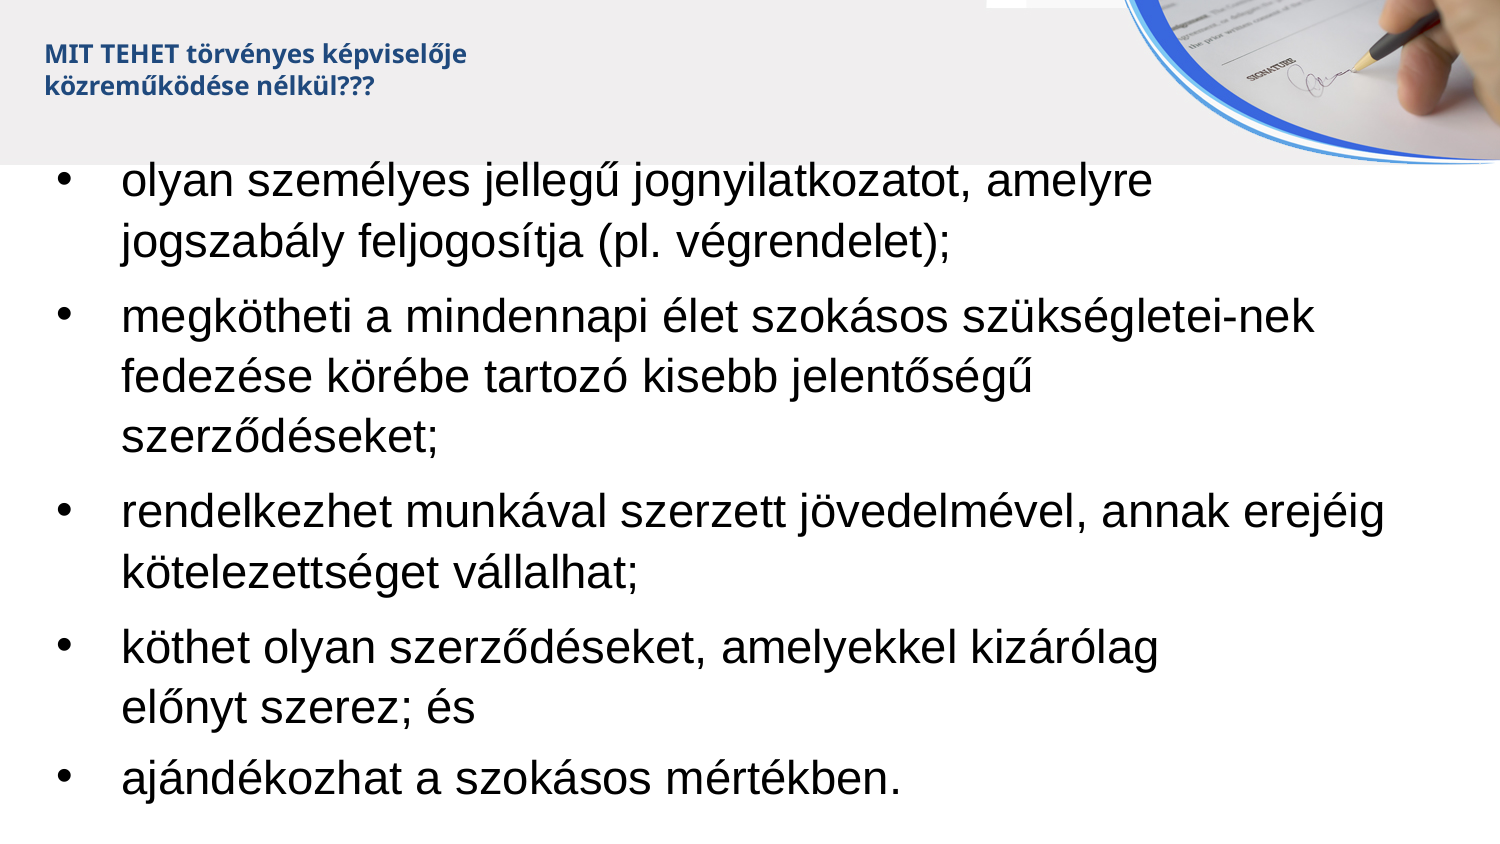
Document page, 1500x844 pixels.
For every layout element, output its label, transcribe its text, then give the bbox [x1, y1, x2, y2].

list olyan személyes jellegű jognyilatkozatot, amelyre jogszabály feljogosítja (pl. végrendelet); megkötheti a mindennapi élet szokásos szükségletei-nek fedezése körébe tartozó kisebb jelentőségű szerződéseket; rendelkezhet munkával szerzett jövedelmével, annak erejéig kötelezettséget vállalhat; köthet olyan szerződéseket, amelyekkel kizárólag előnyt szerez; és ajándékozhat a szokásos mértékben. [41, 138, 1447, 812]
picture [0, 0, 1500, 844]
list MIT TEHET törvényes képviselője közreműködése nélkül??? [29, 13, 1500, 109]
